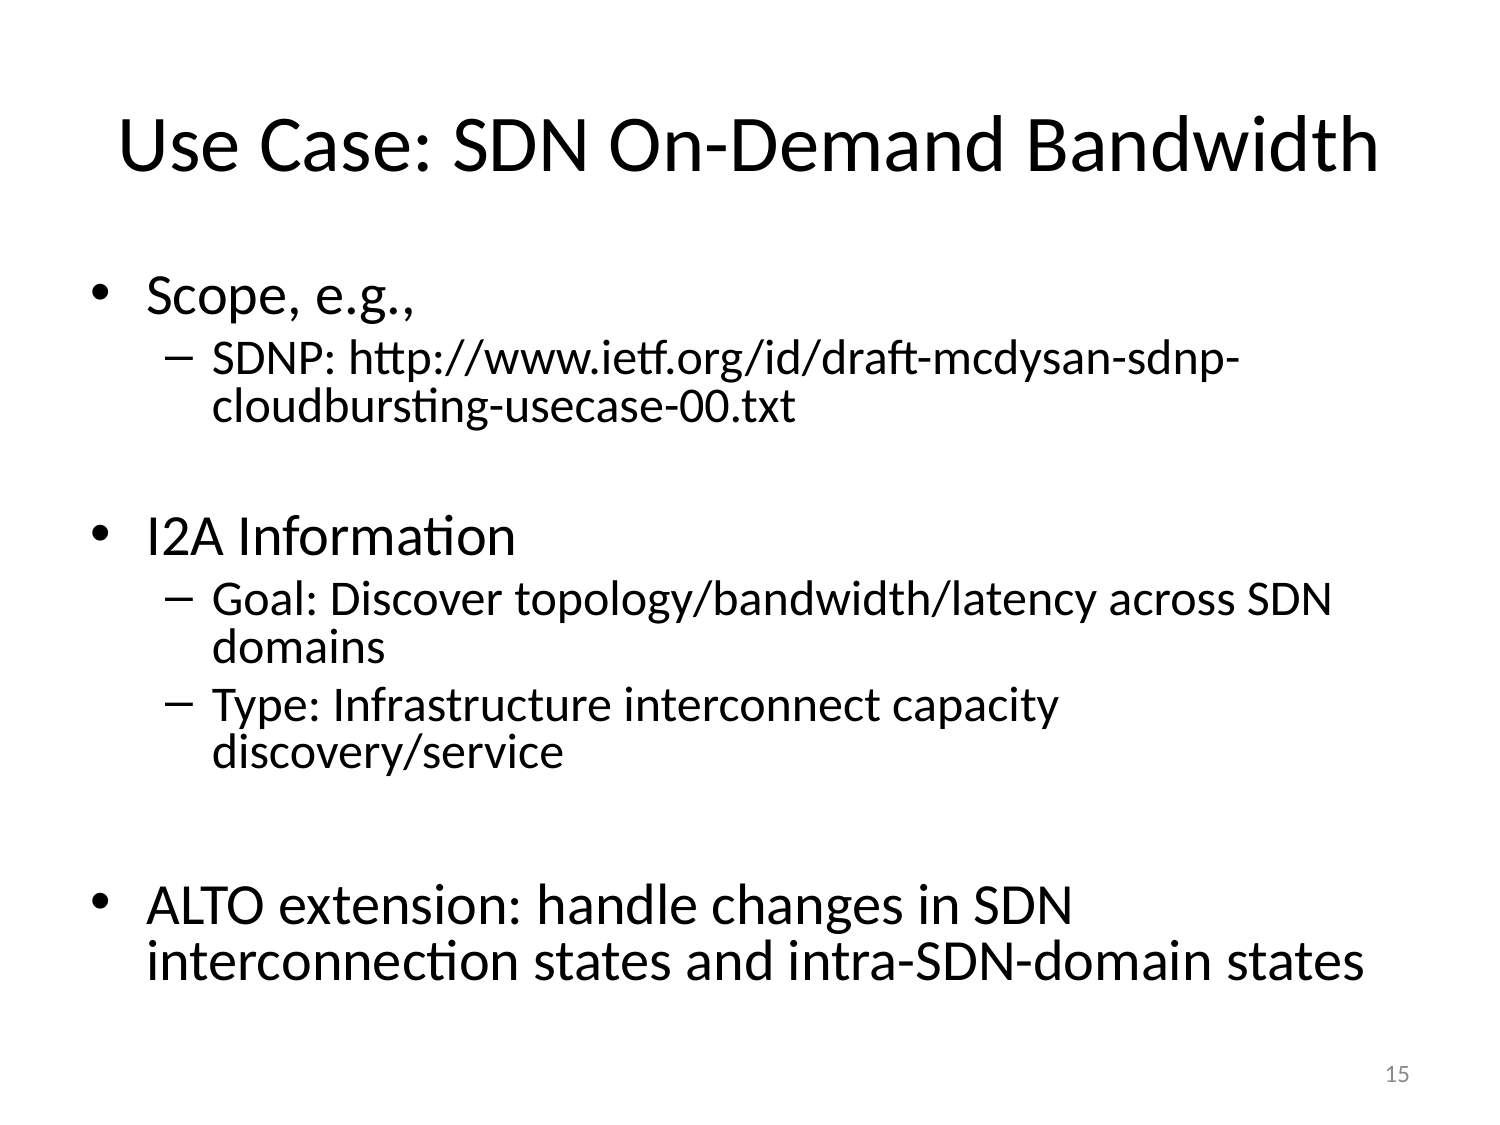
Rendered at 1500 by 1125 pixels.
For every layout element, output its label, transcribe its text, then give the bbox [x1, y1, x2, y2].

title Use Case: SDN On-Demand Bandwidth [29, 45, 1471, 233]
list Scope, e.g., SDNP: http://www.ietf.org/id/draft-mcdysan-sdnp-cloudbursting-usecase-00.txt I2A Information Goal: Discover topology/bandwidth/latency across SDN domains Type: Infrastructure interconnect capacity discovery/service ALTO extension: handle changes in SDN interconnection states and intra-SDN-domain states [75, 262, 1425, 1005]
slide_number 15 [1074, 1042, 1425, 1103]
